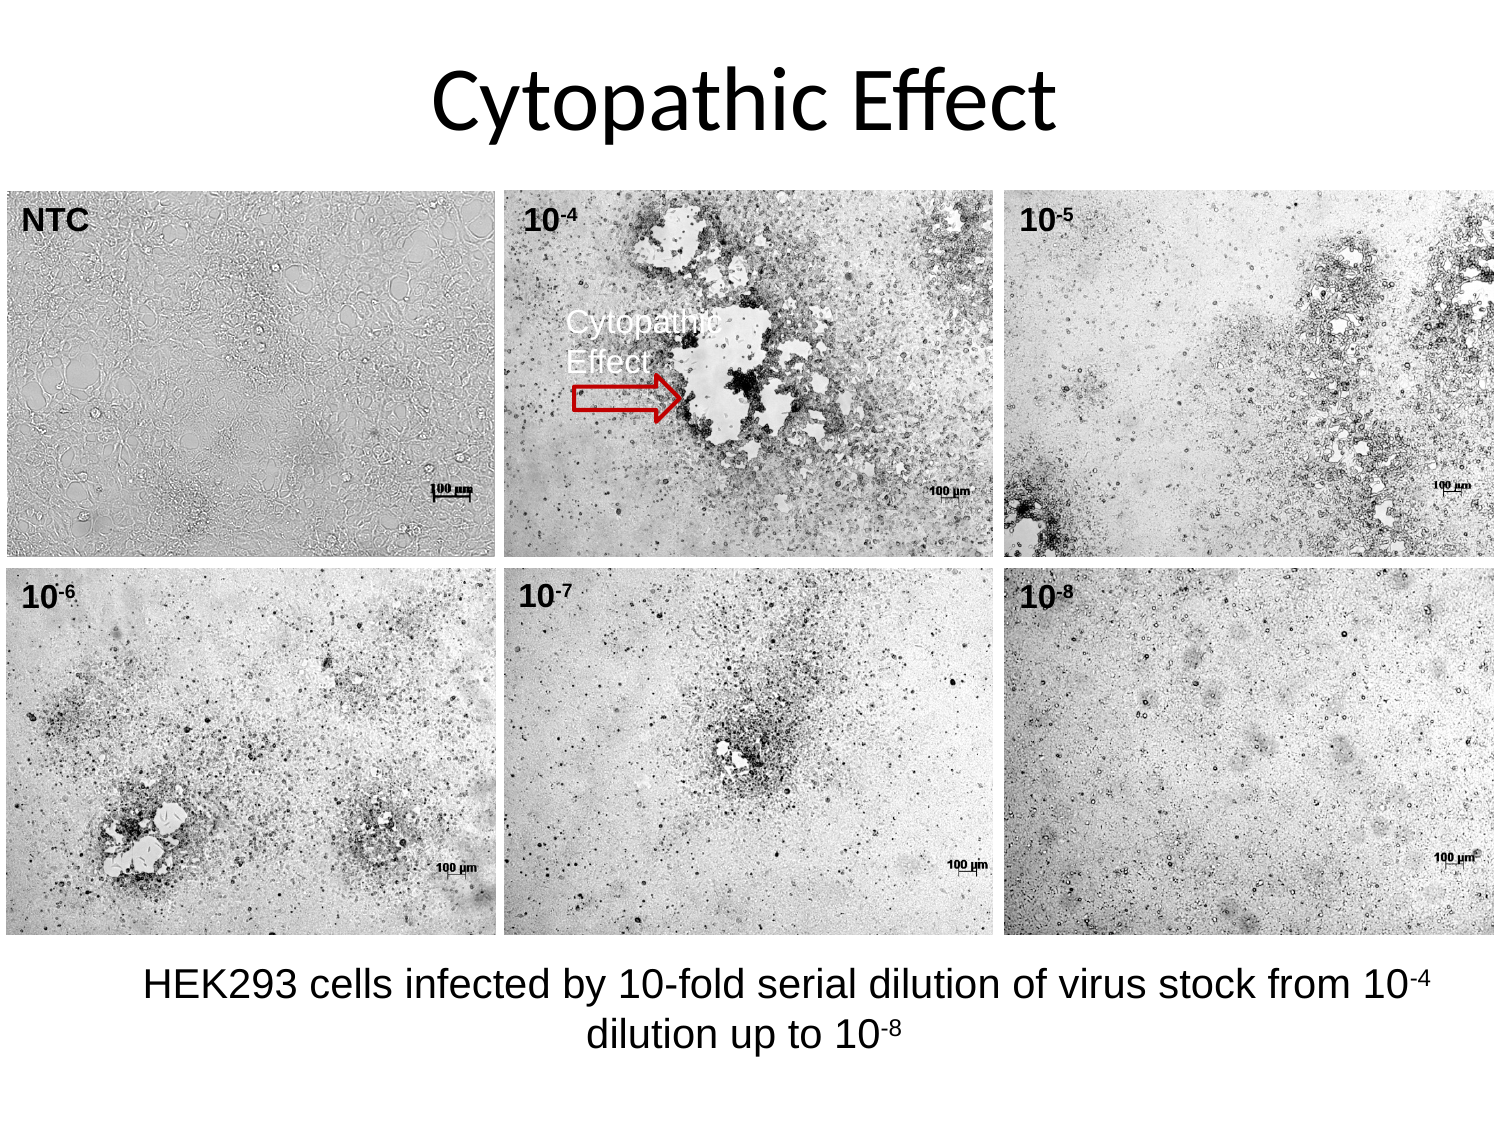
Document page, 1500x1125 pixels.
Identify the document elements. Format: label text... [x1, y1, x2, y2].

title Cytopathic Effect [70, 0, 1421, 188]
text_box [6, 190, 1494, 935]
text_box HEK293 cells infected by 10-fold serial dilution of virus stock from 10-4 dilution up to 10-8 [0, 907, 1500, 1125]
